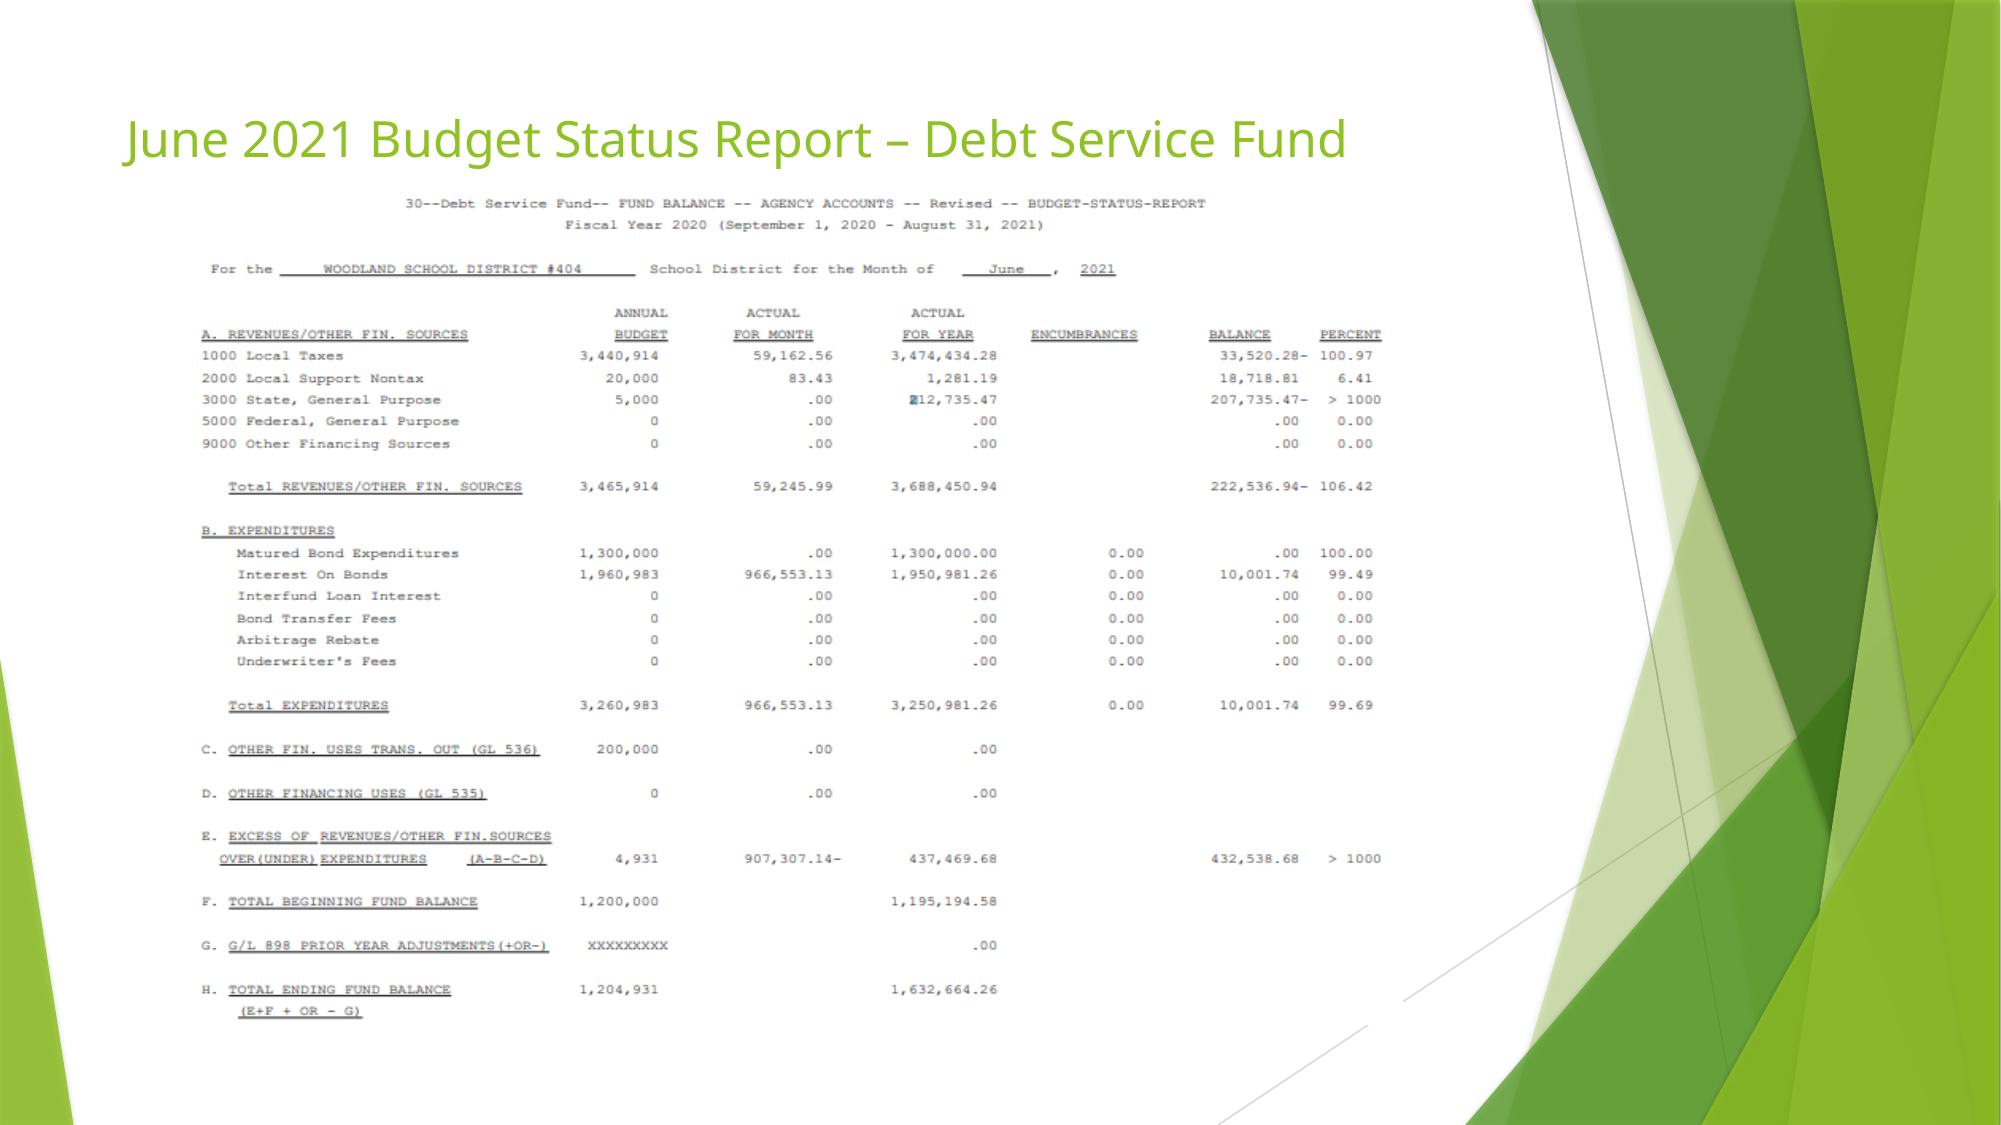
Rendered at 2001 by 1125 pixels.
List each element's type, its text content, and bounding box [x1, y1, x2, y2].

title June 2021 Budget Status Report – Debt Service Fund [111, 99, 1522, 186]
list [197, 185, 1403, 1026]
